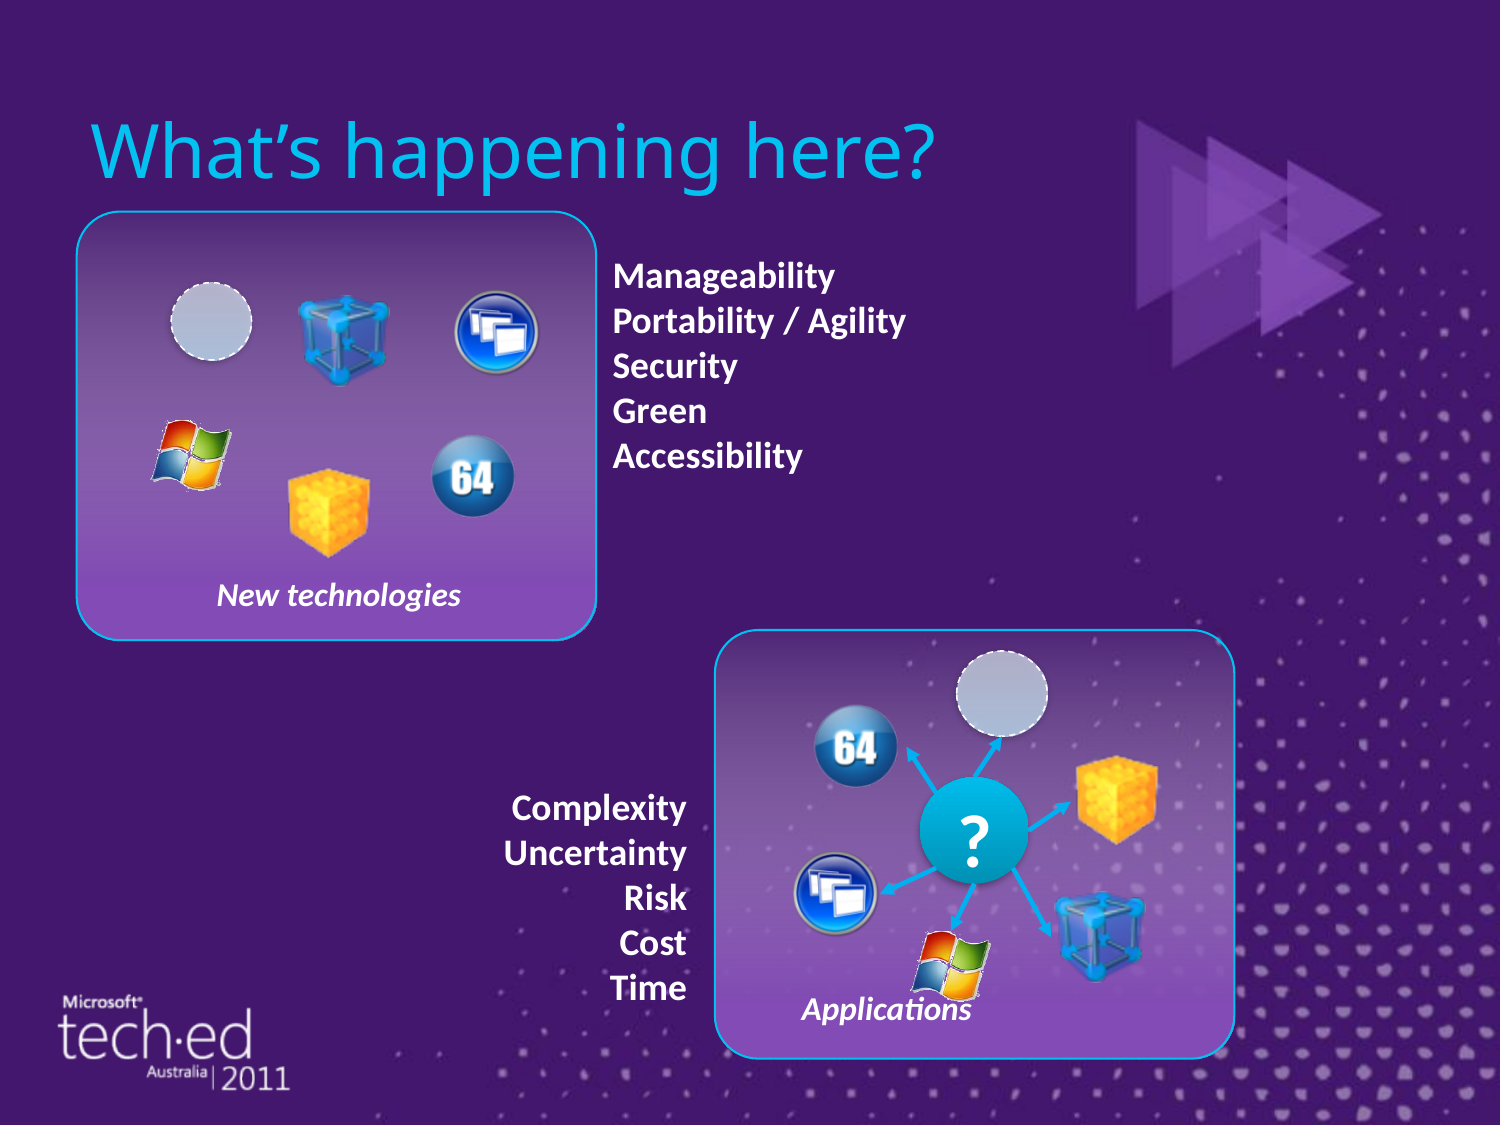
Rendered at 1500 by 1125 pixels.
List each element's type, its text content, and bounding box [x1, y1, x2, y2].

picture [0, 0, 1500, 1125]
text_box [793, 650, 1167, 1003]
text_box [712, 627, 1237, 1061]
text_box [135, 282, 541, 622]
title What’s happening here? [75, 54, 1425, 243]
text_box Applications [786, 979, 987, 1034]
text_box Complexity Uncertainty Risk Cost Time [488, 775, 702, 1016]
text_box Manageability Portability / Agility Security Green Accessibility [597, 243, 923, 484]
text_box [74, 243, 599, 643]
